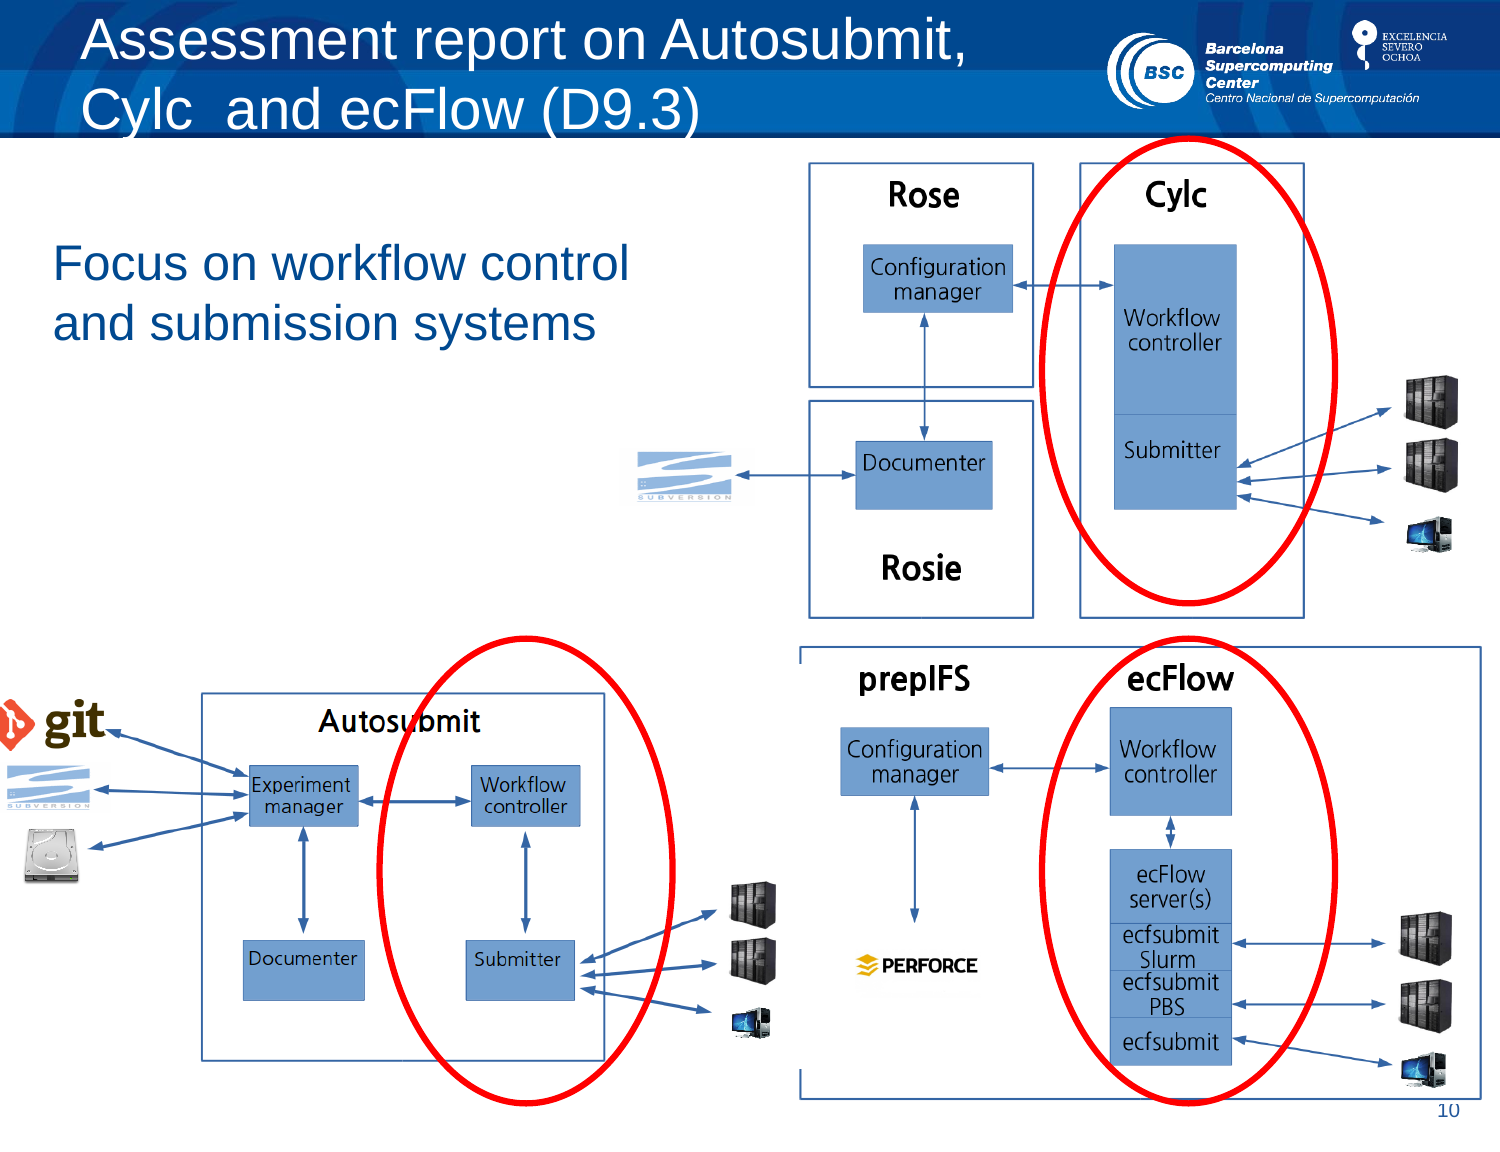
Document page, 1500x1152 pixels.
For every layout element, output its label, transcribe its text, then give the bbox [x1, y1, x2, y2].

text_box [1136, 138, 1241, 154]
title Assessment report on Autosubmit, Cylc and ecFlow (D9.3) [65, 0, 1081, 101]
picture [0, 638, 1500, 1104]
text_box Focus on workflow control and submission systems [37, 199, 593, 382]
picture [0, 0, 1500, 138]
picture [598, 155, 1487, 621]
text_box [460, 638, 592, 663]
text_box [458, 1077, 594, 1104]
